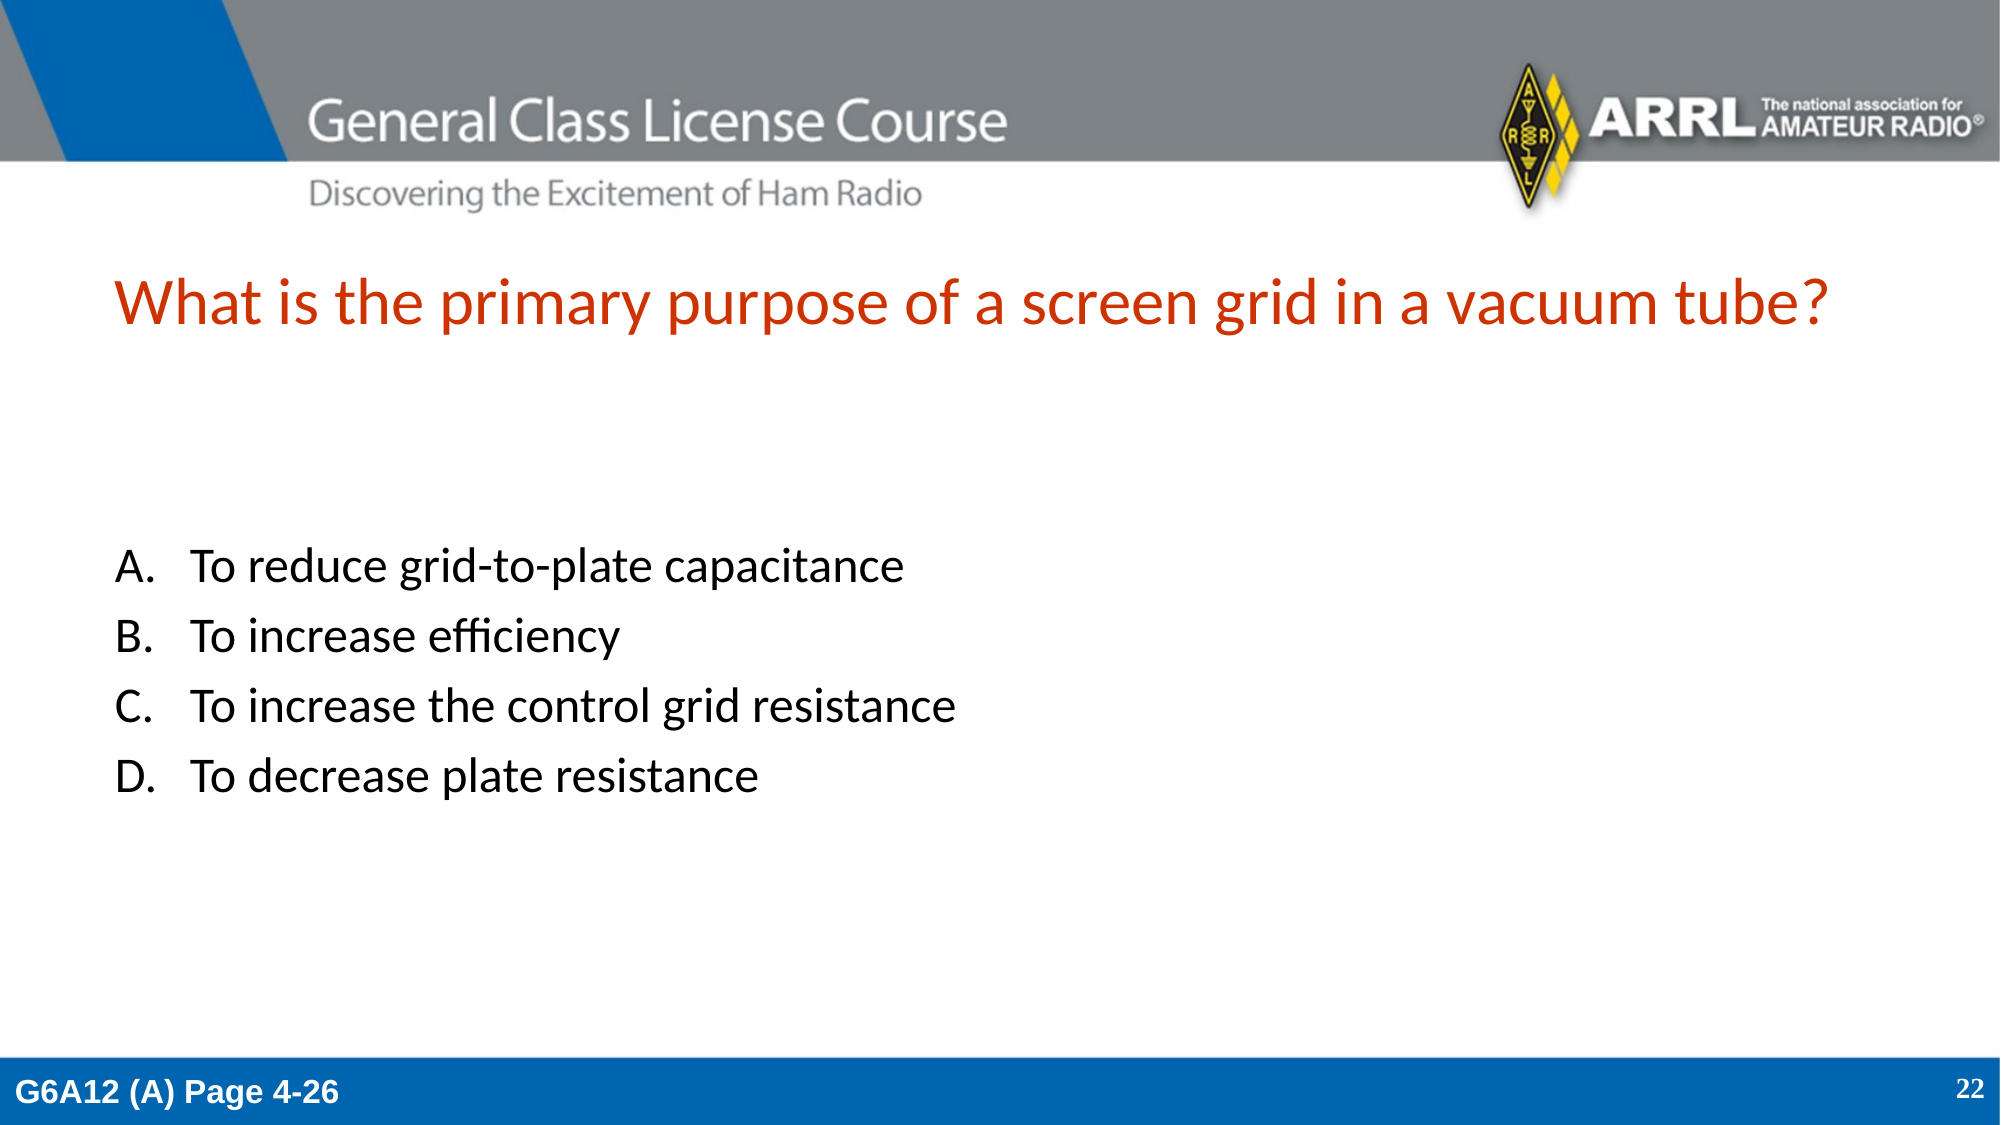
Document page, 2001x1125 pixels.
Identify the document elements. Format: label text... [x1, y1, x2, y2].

picture [0, 0, 2001, 1125]
title What is the primary purpose of a screen grid in a vacuum tube? [99, 249, 1900, 468]
text_box G6A12 (A) Page 4-26 [0, 1062, 1313, 1118]
list To reduce grid-to-plate capacitance To increase efficiency To increase the control grid resistance To decrease plate resistance [99, 525, 1900, 1005]
text_box 22 [1875, 1062, 2000, 1113]
